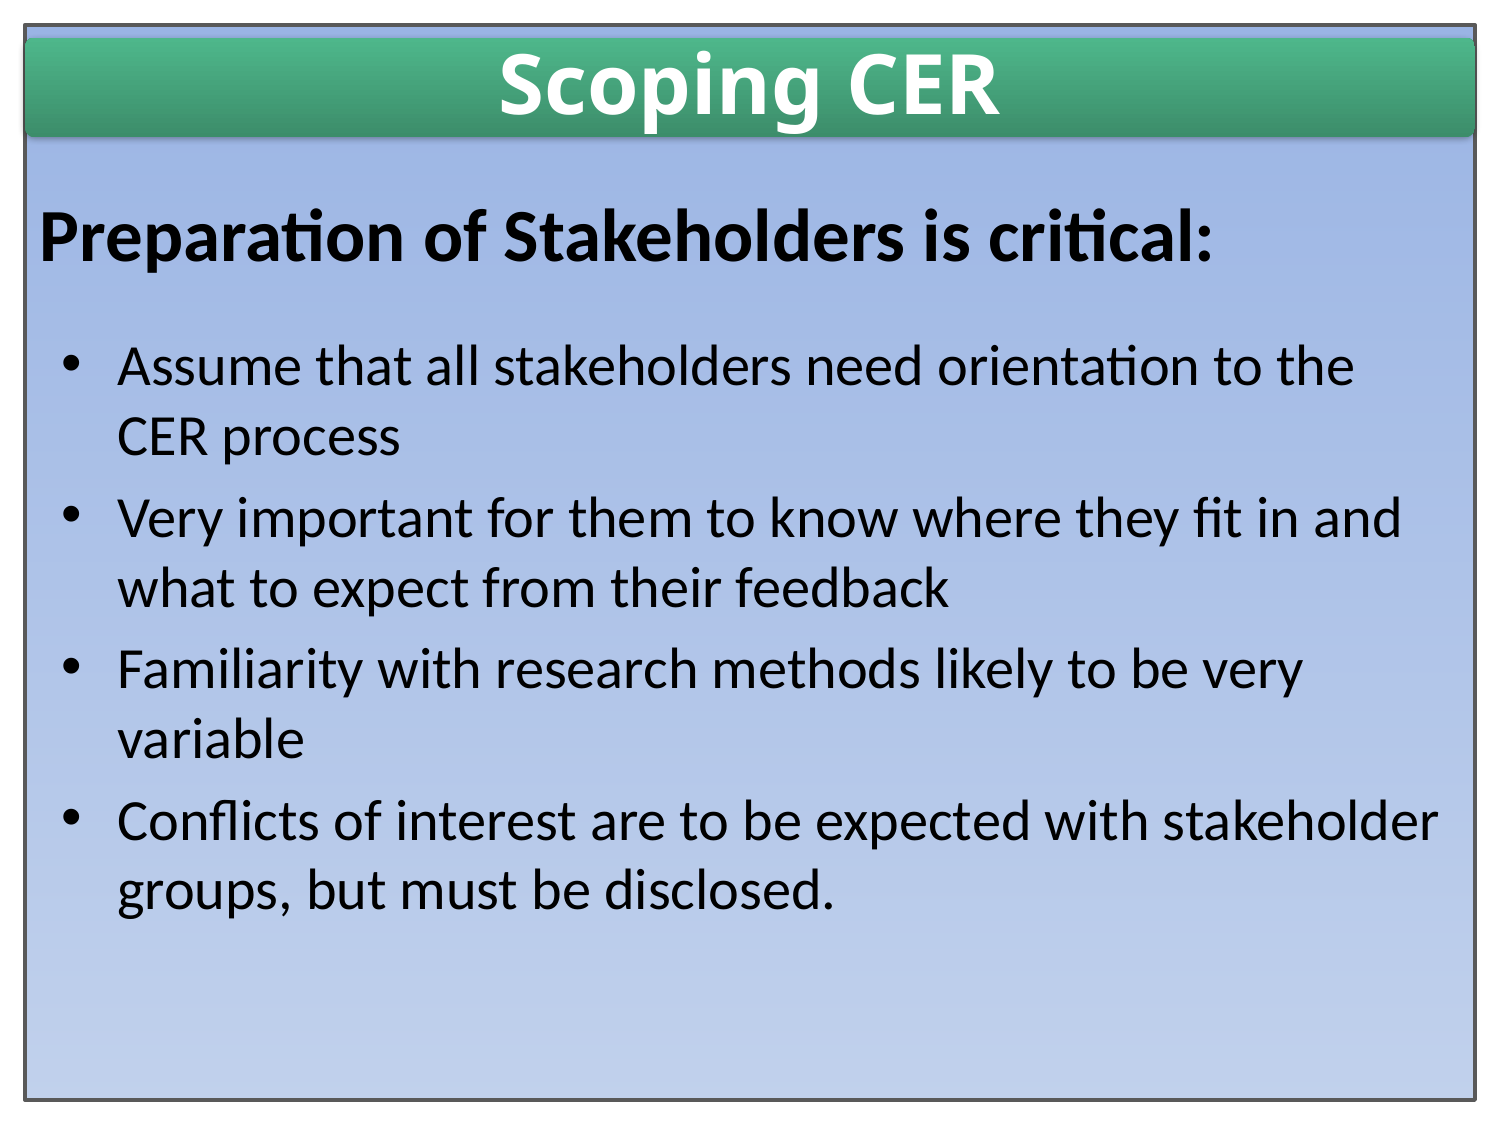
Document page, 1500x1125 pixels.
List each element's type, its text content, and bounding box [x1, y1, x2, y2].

title Preparation of Stakeholders is critical: [24, 145, 1375, 325]
list Assume that all stakeholders need orientation to the CER process Very important for them to know where they fit in and what to expect from their feedback Familiarity with research methods likely to be very variable Conflicts of interest are to be expected with stakeholder groups, but must be disclosed. [46, 320, 1475, 1100]
text_box [50, 287, 1425, 738]
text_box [24, 37, 1476, 138]
